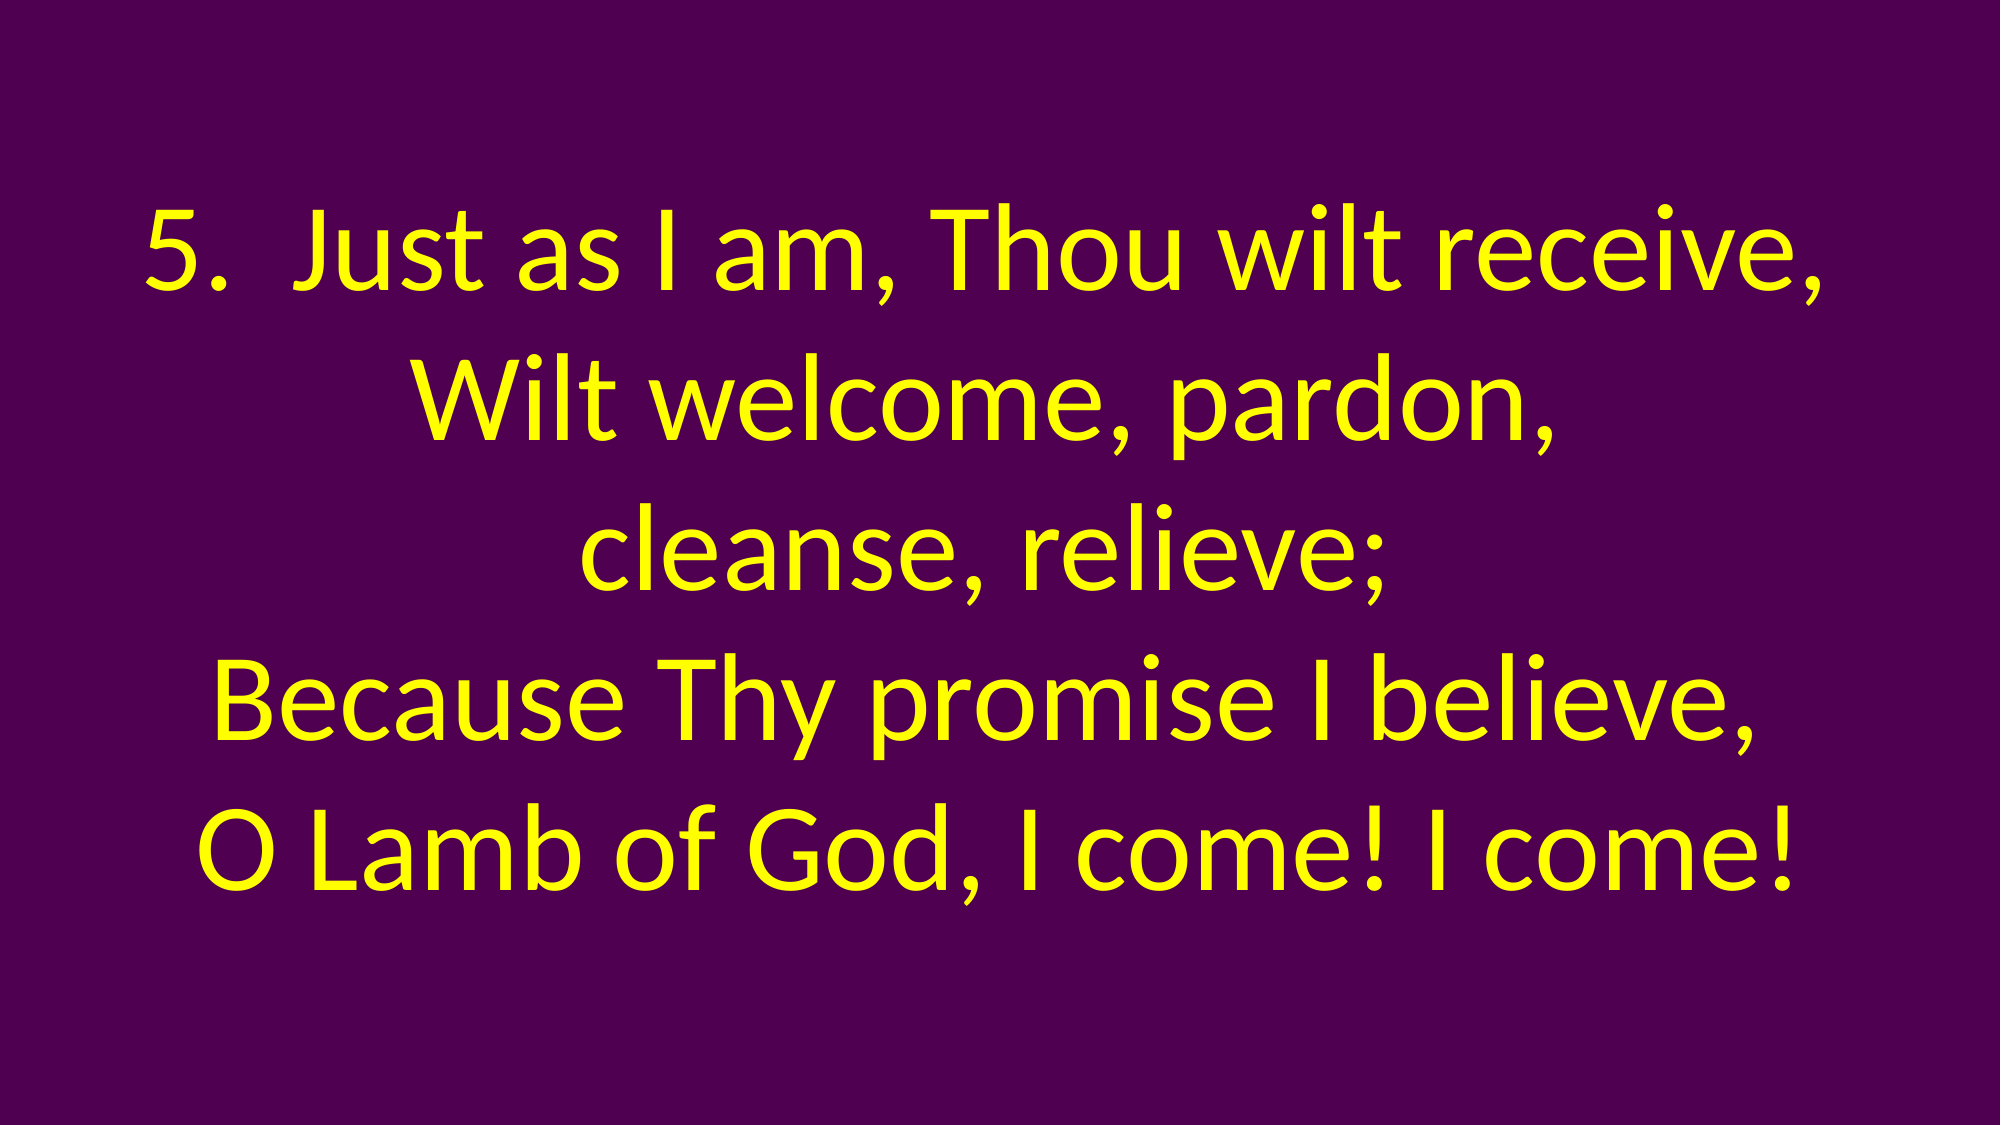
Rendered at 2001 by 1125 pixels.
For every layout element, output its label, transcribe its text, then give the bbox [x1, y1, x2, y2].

text_box 5. Just as I am, Thou wilt receive, Wilt welcome, pardon, cleanse, relieve; Because Thy promise I believe, O Lamb of God, I come! I come! [0, 158, 2000, 923]
